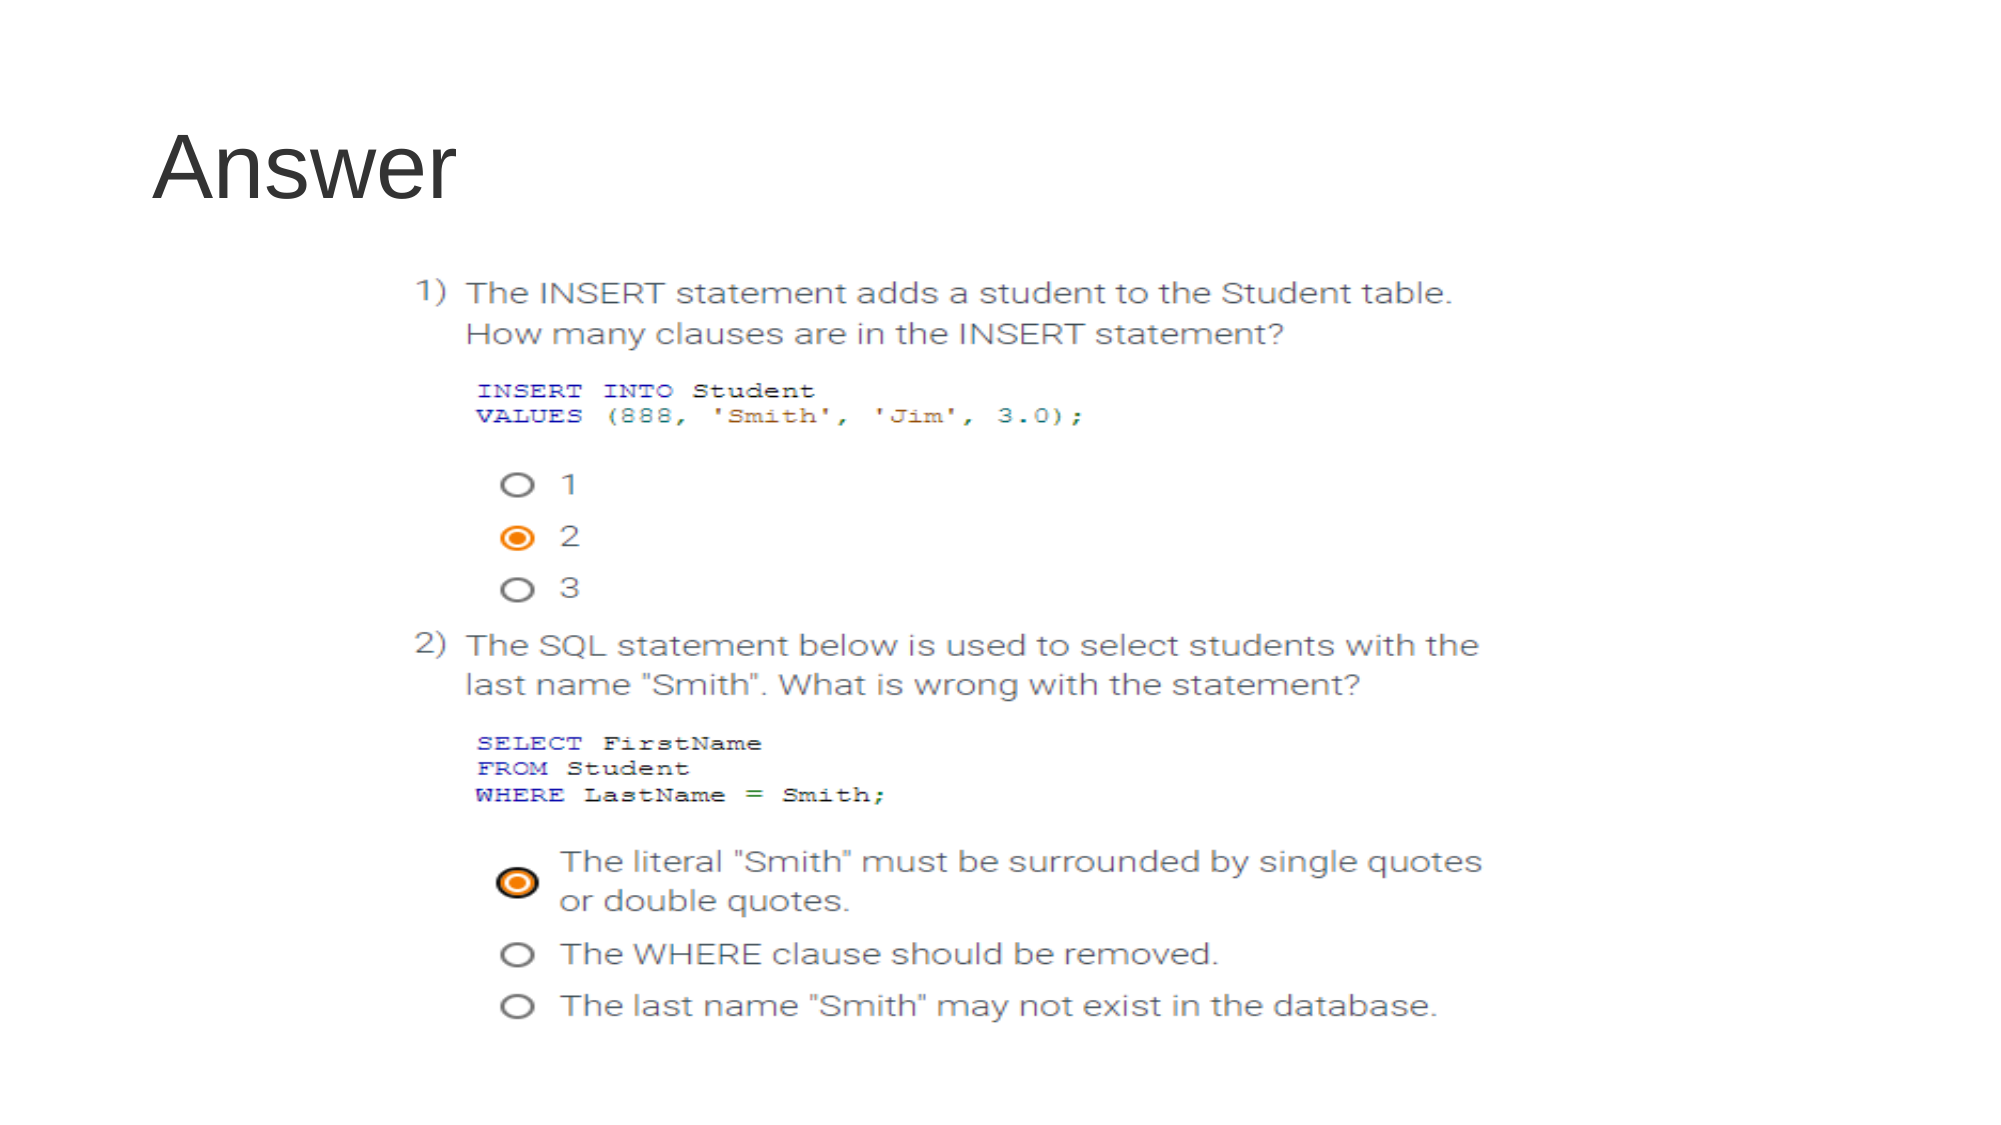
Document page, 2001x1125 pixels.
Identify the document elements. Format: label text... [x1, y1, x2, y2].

title Answer [137, 59, 1863, 278]
picture [392, 266, 1520, 1035]
